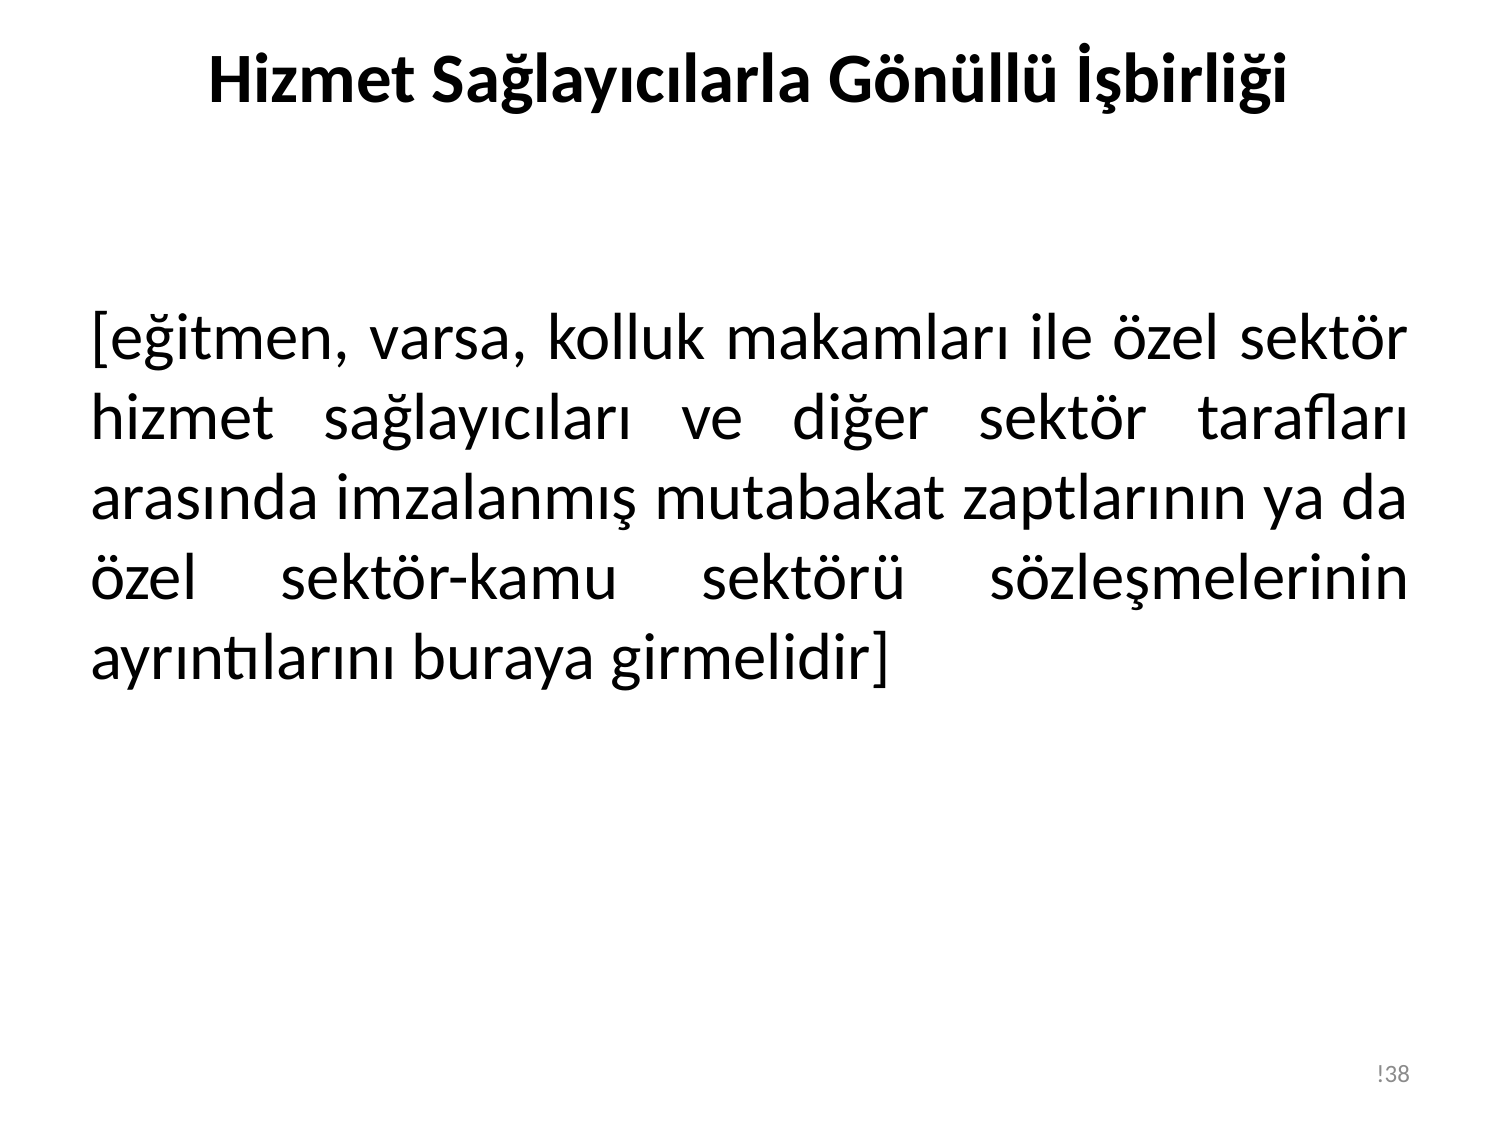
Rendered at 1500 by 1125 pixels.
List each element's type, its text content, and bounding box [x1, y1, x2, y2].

slide_number !38 [1074, 1042, 1425, 1103]
title Hizmet Sağlayıcılarla Gönüllü İşbirliği [75, 24, 1425, 188]
list [eğitmen, varsa, kolluk makamları ile özel sektör hizmet sağlayıcıları ve diğer sektör tarafları arasında imzalanmış mutabakat zaptlarının ya da özel sektör-kamu sektörü sözleşmelerinin ayrıntılarını buraya girmelidir] [75, 285, 1425, 1005]
